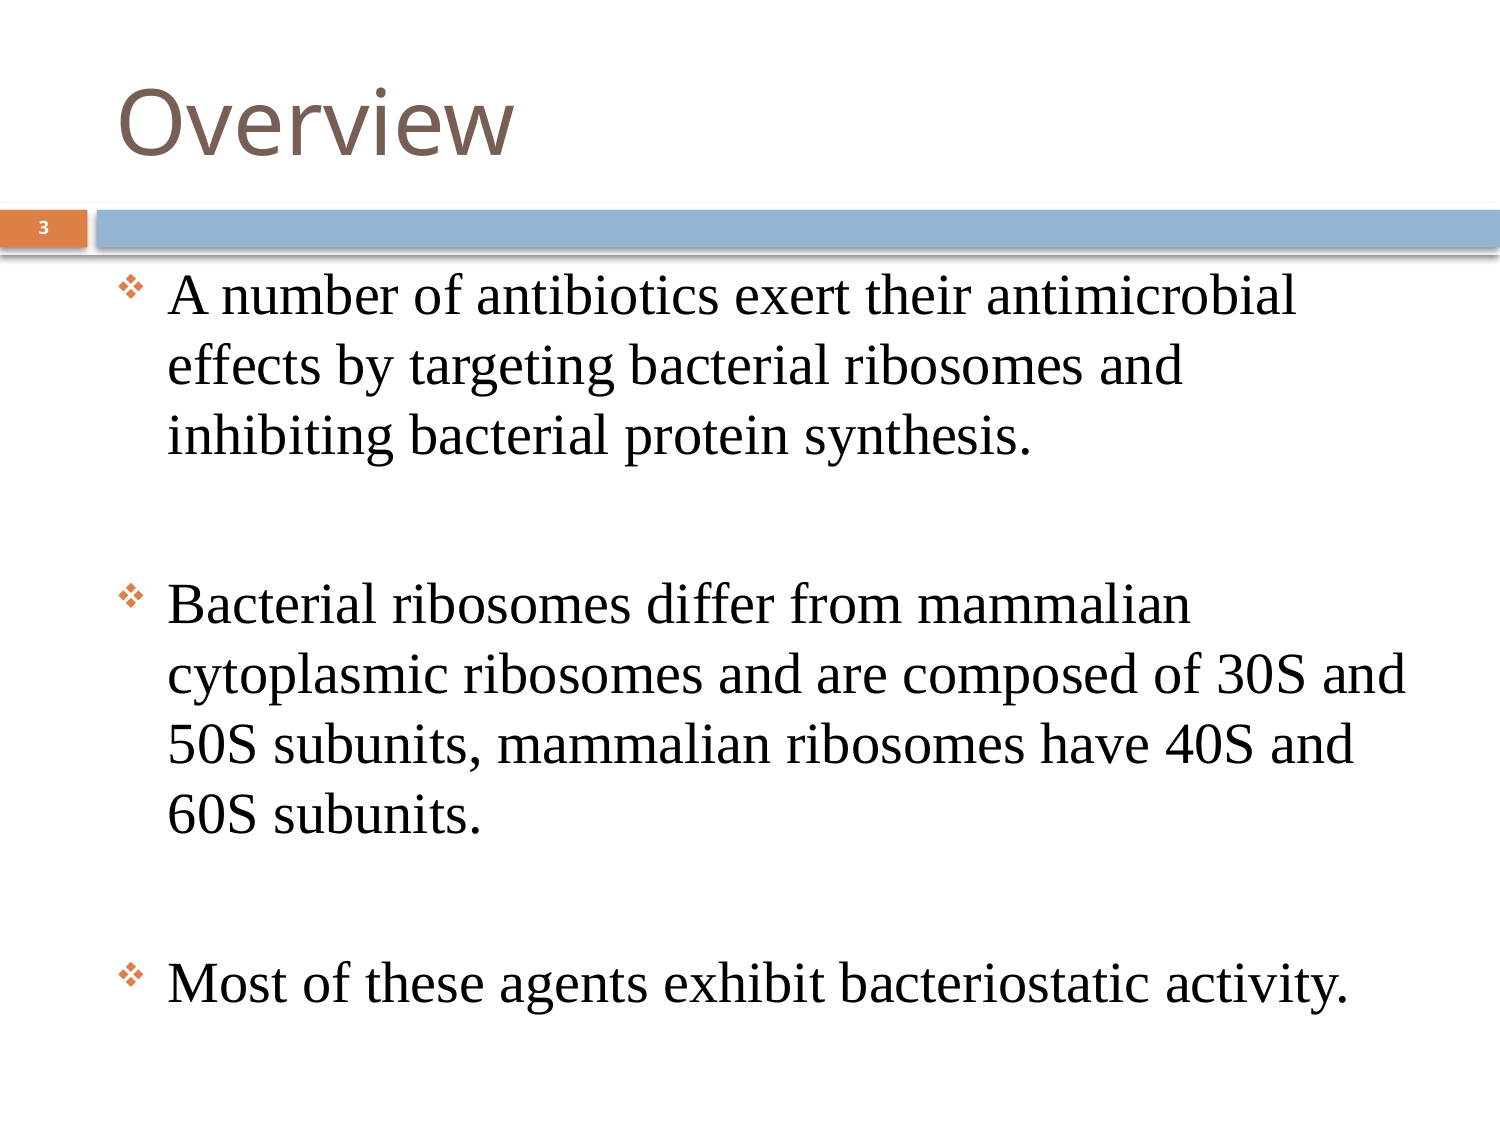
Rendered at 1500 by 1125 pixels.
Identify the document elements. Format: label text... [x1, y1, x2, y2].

title Overview [100, 37, 1438, 200]
list A number of antibiotics exert their antimicrobial effects by targeting bacterial ribosomes and inhibiting bacterial protein synthesis. Bacterial ribosomes differ from mammalian cytoplasmic ribosomes and are composed of 30S and 50S subunits, mammalian ribosomes have 40S and 60S subunits. Most of these agents exhibit bacteriostatic activity. [100, 248, 1438, 1043]
slide_number 3 [0, 208, 88, 249]
